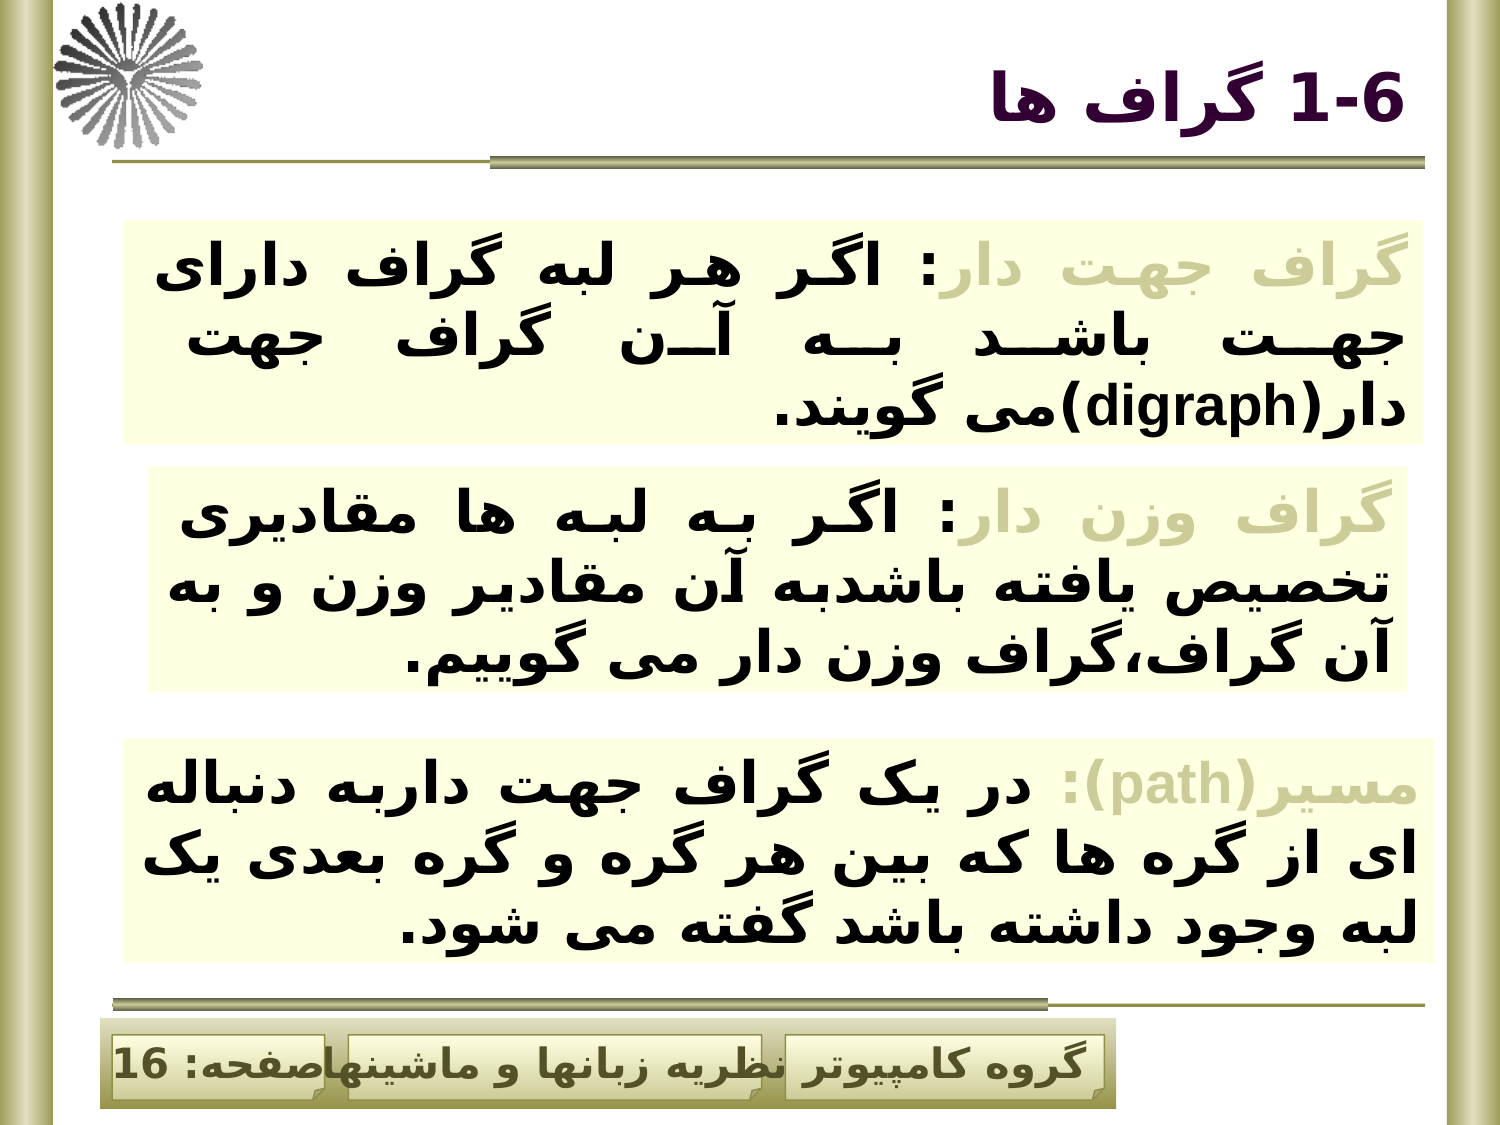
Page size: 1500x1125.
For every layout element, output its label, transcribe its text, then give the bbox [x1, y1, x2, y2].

text_box گراف وزن دار: اگر به لبه ها مقادیری تخصیص یافته باشدبه آن مقادیر وزن و به آن گراف،گراف وزن دار می گوییم. [147, 466, 1408, 692]
text_box مسیر(path): در یک گراف جهت داربه دنباله ای از گره ها که بین هر گره و گره بعدی یک لبه وجود داشته باشد گفته می شود. [123, 738, 1436, 963]
title 1-6 گراف ها [147, 42, 1423, 147]
text_box گراف جهت دار: اگر هر لبه گراف دارای جهت باشد به آن گراف جهت دار(digraph)می گویند. [123, 220, 1424, 445]
